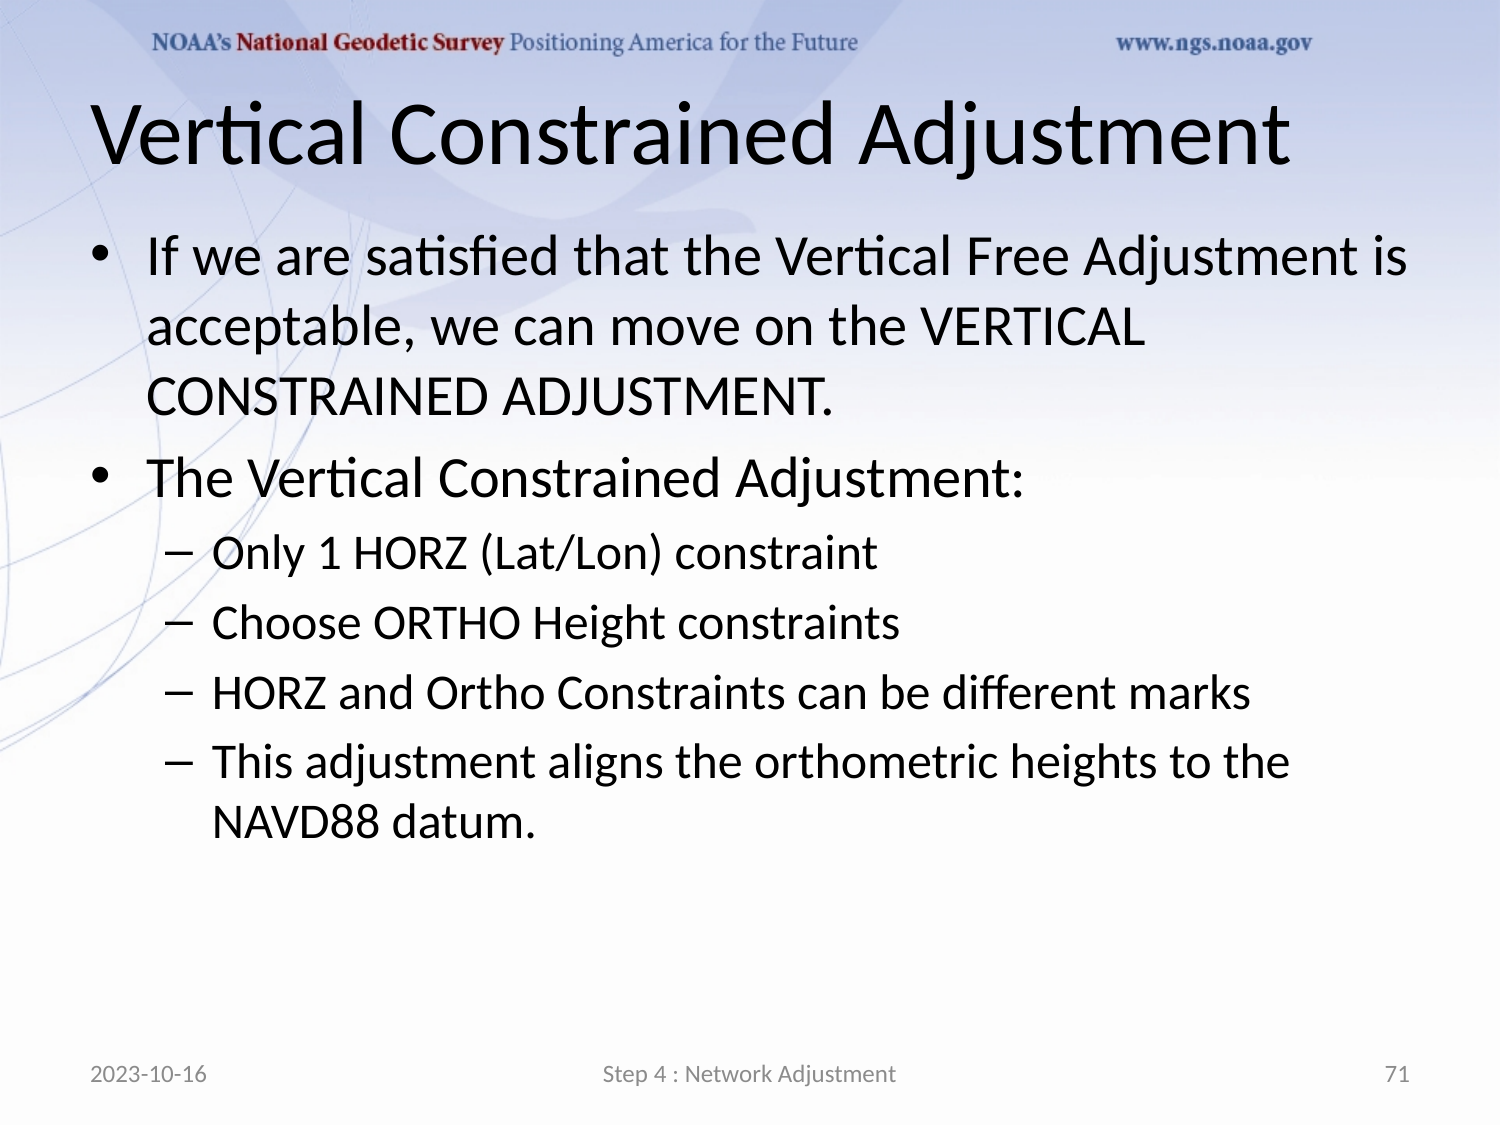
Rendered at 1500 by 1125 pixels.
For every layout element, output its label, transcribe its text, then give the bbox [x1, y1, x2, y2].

title Vertical Constrained Adjustment [74, 74, 1426, 181]
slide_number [75, 1042, 425, 1103]
slide_number 71 [1074, 1042, 1425, 1103]
footer Step 4 : Network Adjustment [512, 1042, 988, 1103]
list If we are satisfied that the Vertical Free Adjustment is acceptable, we can move on the VERTICAL CONSTRAINED ADJUSTMENT. The Vertical Constrained Adjustment: Only 1 HORZ (Lat/Lon) constraint Choose ORTHO Height constraints HORZ and Ortho Constraints can be different marks This adjustment aligns the orthometric heights to the NAVD88 datum. [74, 209, 1426, 1021]
picture [0, 0, 1500, 1125]
